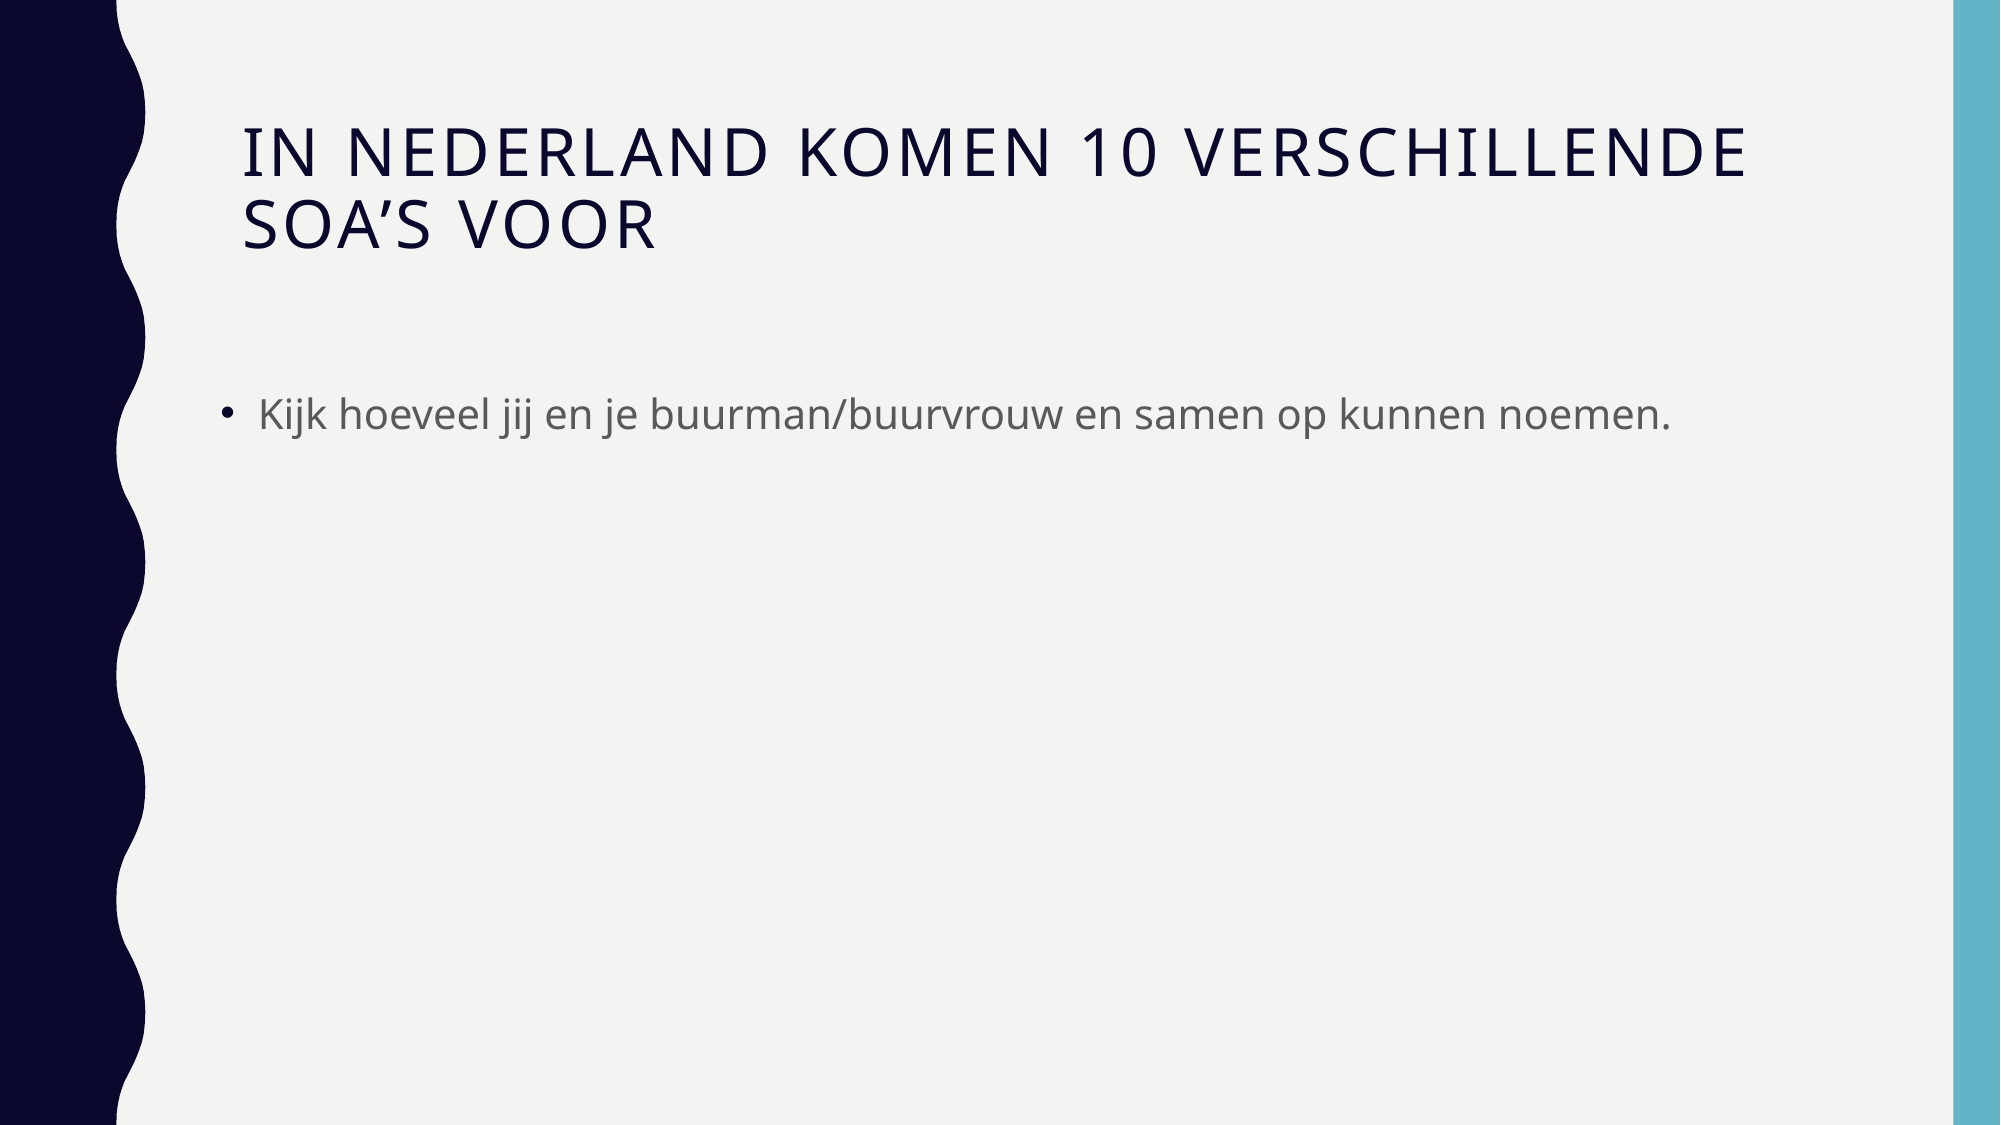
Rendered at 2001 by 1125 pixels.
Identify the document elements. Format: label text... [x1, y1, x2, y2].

list Kijk hoeveel jij en je buurman/buurvrouw en samen op kunnen noemen. [205, 375, 1875, 965]
title In nederland komen 10 verschillende soa’s voor [227, 111, 1897, 356]
